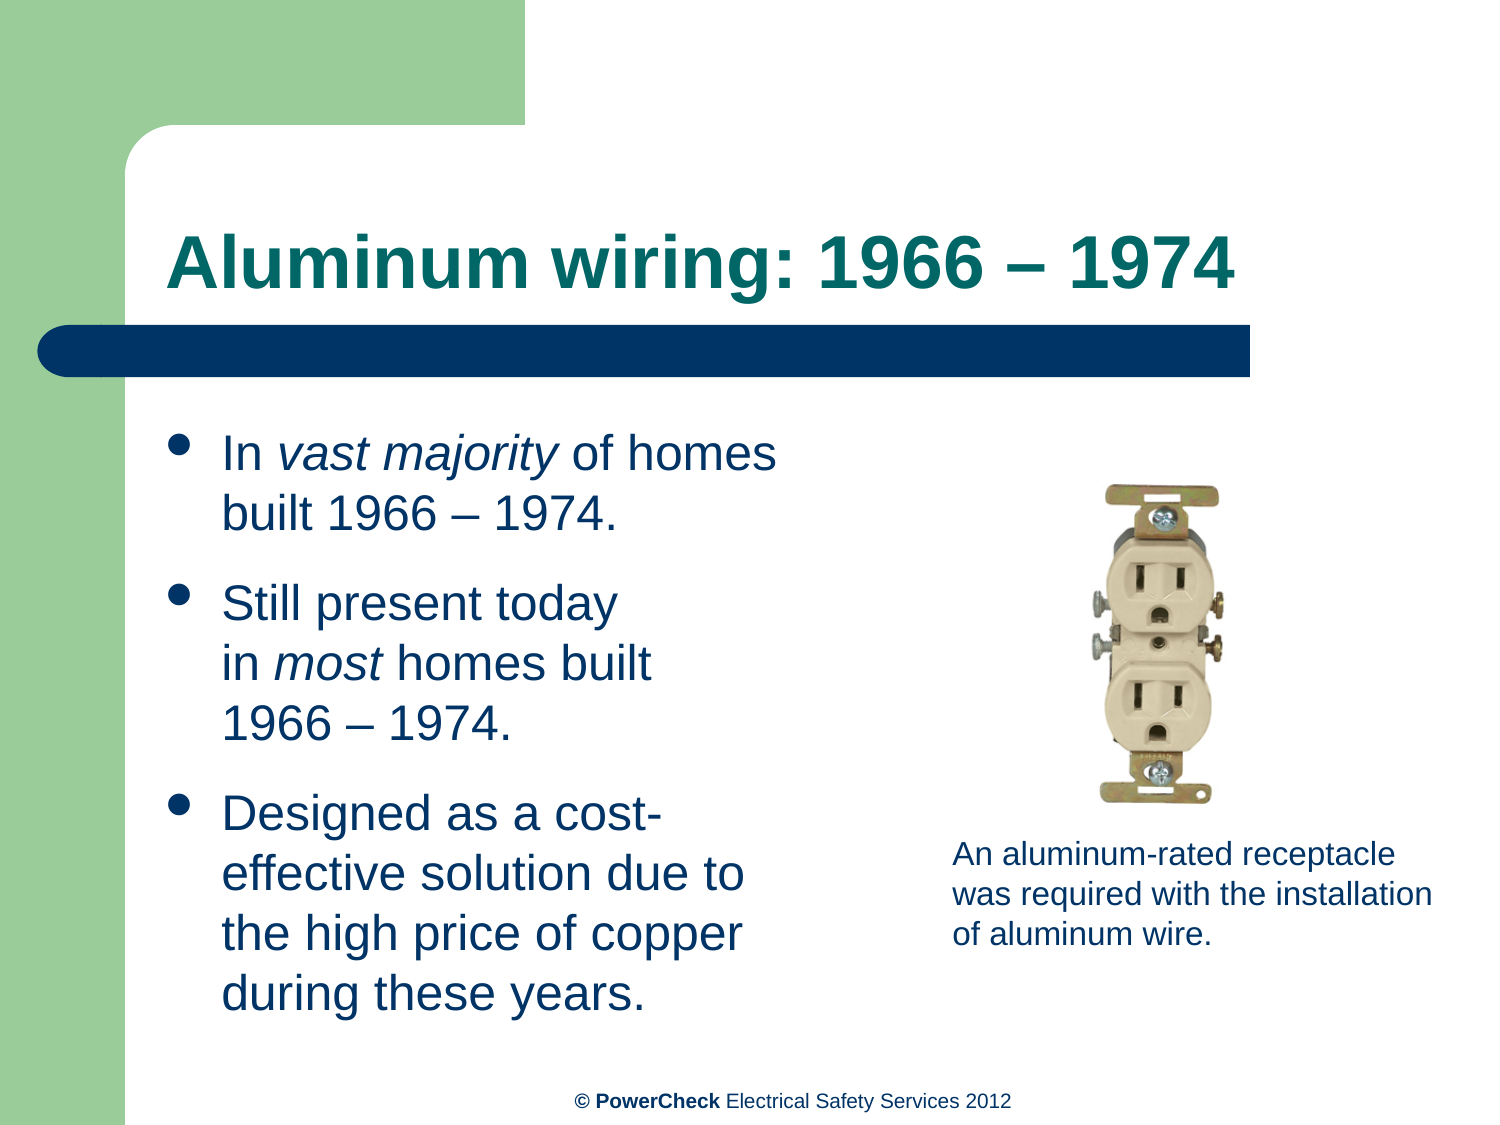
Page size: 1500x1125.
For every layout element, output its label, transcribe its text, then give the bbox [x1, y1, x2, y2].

list In vast majority of homes built 1966 – 1974. Still present today in most homes built 1966 – 1974. Designed as a cost-effective solution due to the high price of copper during these years. [150, 412, 794, 1075]
text_box An aluminum-rated receptacle was required with the installation of aluminum wire. [937, 824, 1450, 960]
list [997, 484, 1318, 804]
title Aluminum wiring: 1966 – 1974 [150, 125, 1463, 313]
footer © PowerCheck Electrical Safety Services 2012 [469, 1079, 1117, 1121]
